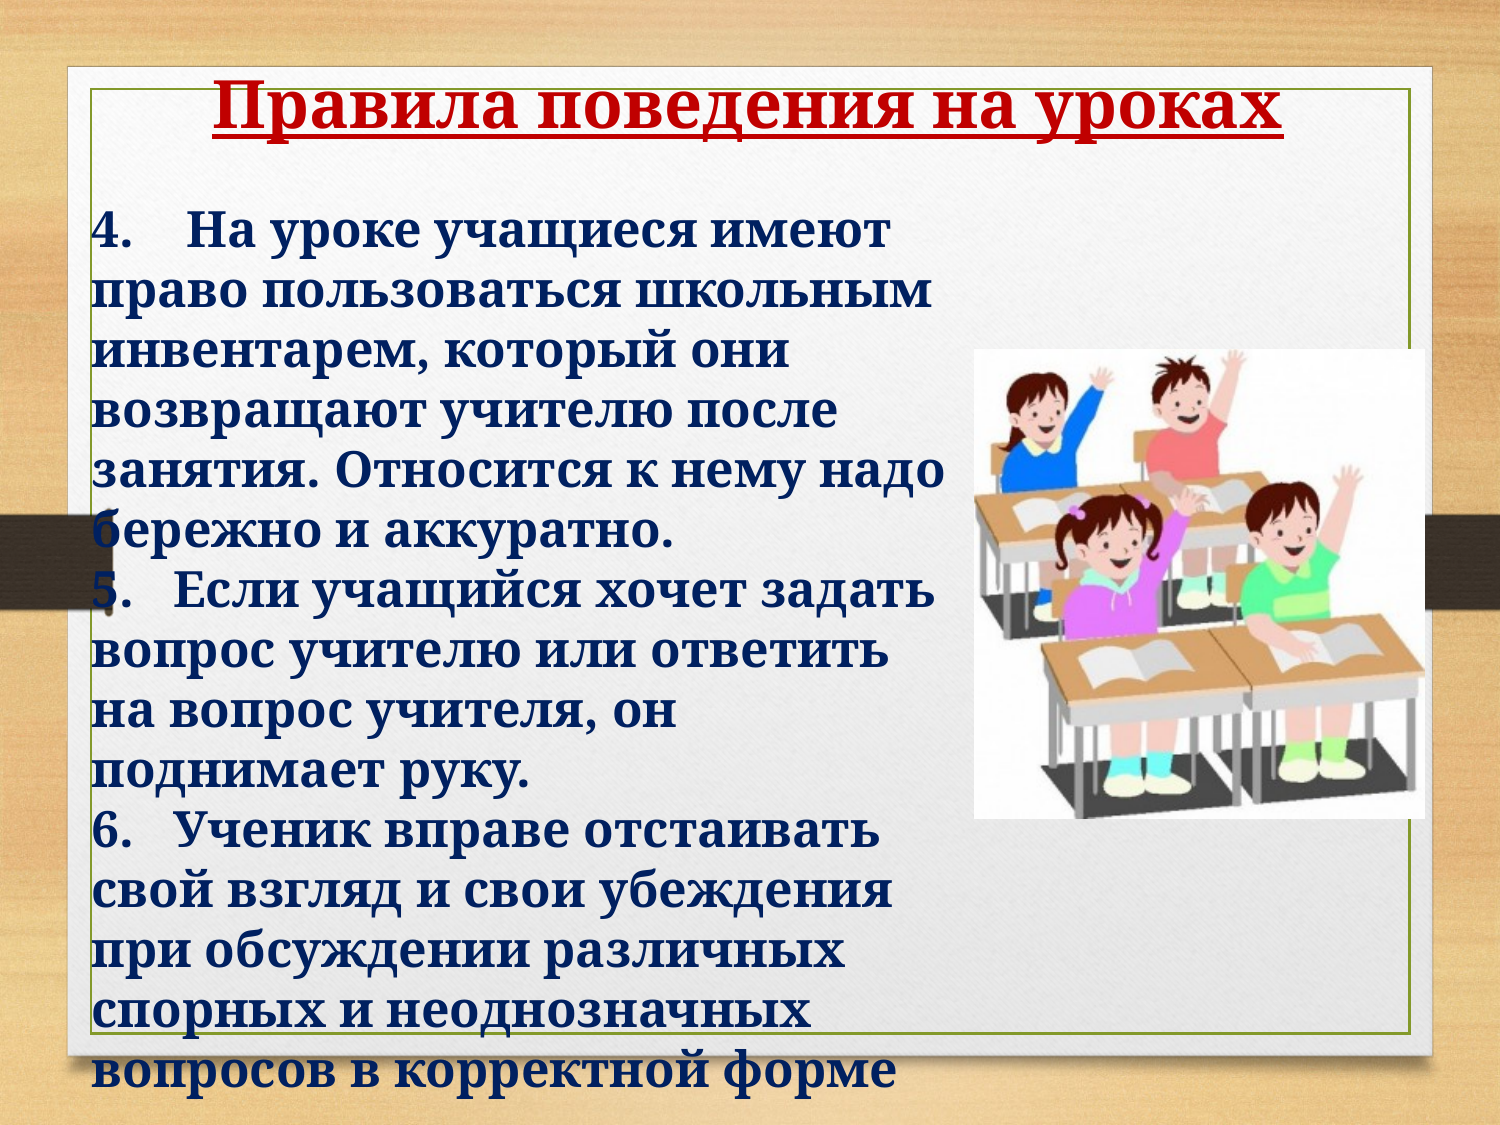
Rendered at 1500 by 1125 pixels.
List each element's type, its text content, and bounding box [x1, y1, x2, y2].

text_box 4. На уроке учащиеся имеют право пользоваться школьным инвентарем, который они возвращают учителю после занятия. Относится к нему надо бережно и аккуратно. 5. Если учащийся хочет задать вопрос учителю или ответить на вопрос учителя, он поднимает руку. 6. Ученик вправе отстаивать свой взгляд и свои убеждения при обсуждении различных спорных и неоднозначных вопросов в корректной форме [76, 190, 963, 1106]
picture [0, 0, 1500, 1125]
text_box Правила поведения на уроках [197, 54, 1299, 150]
